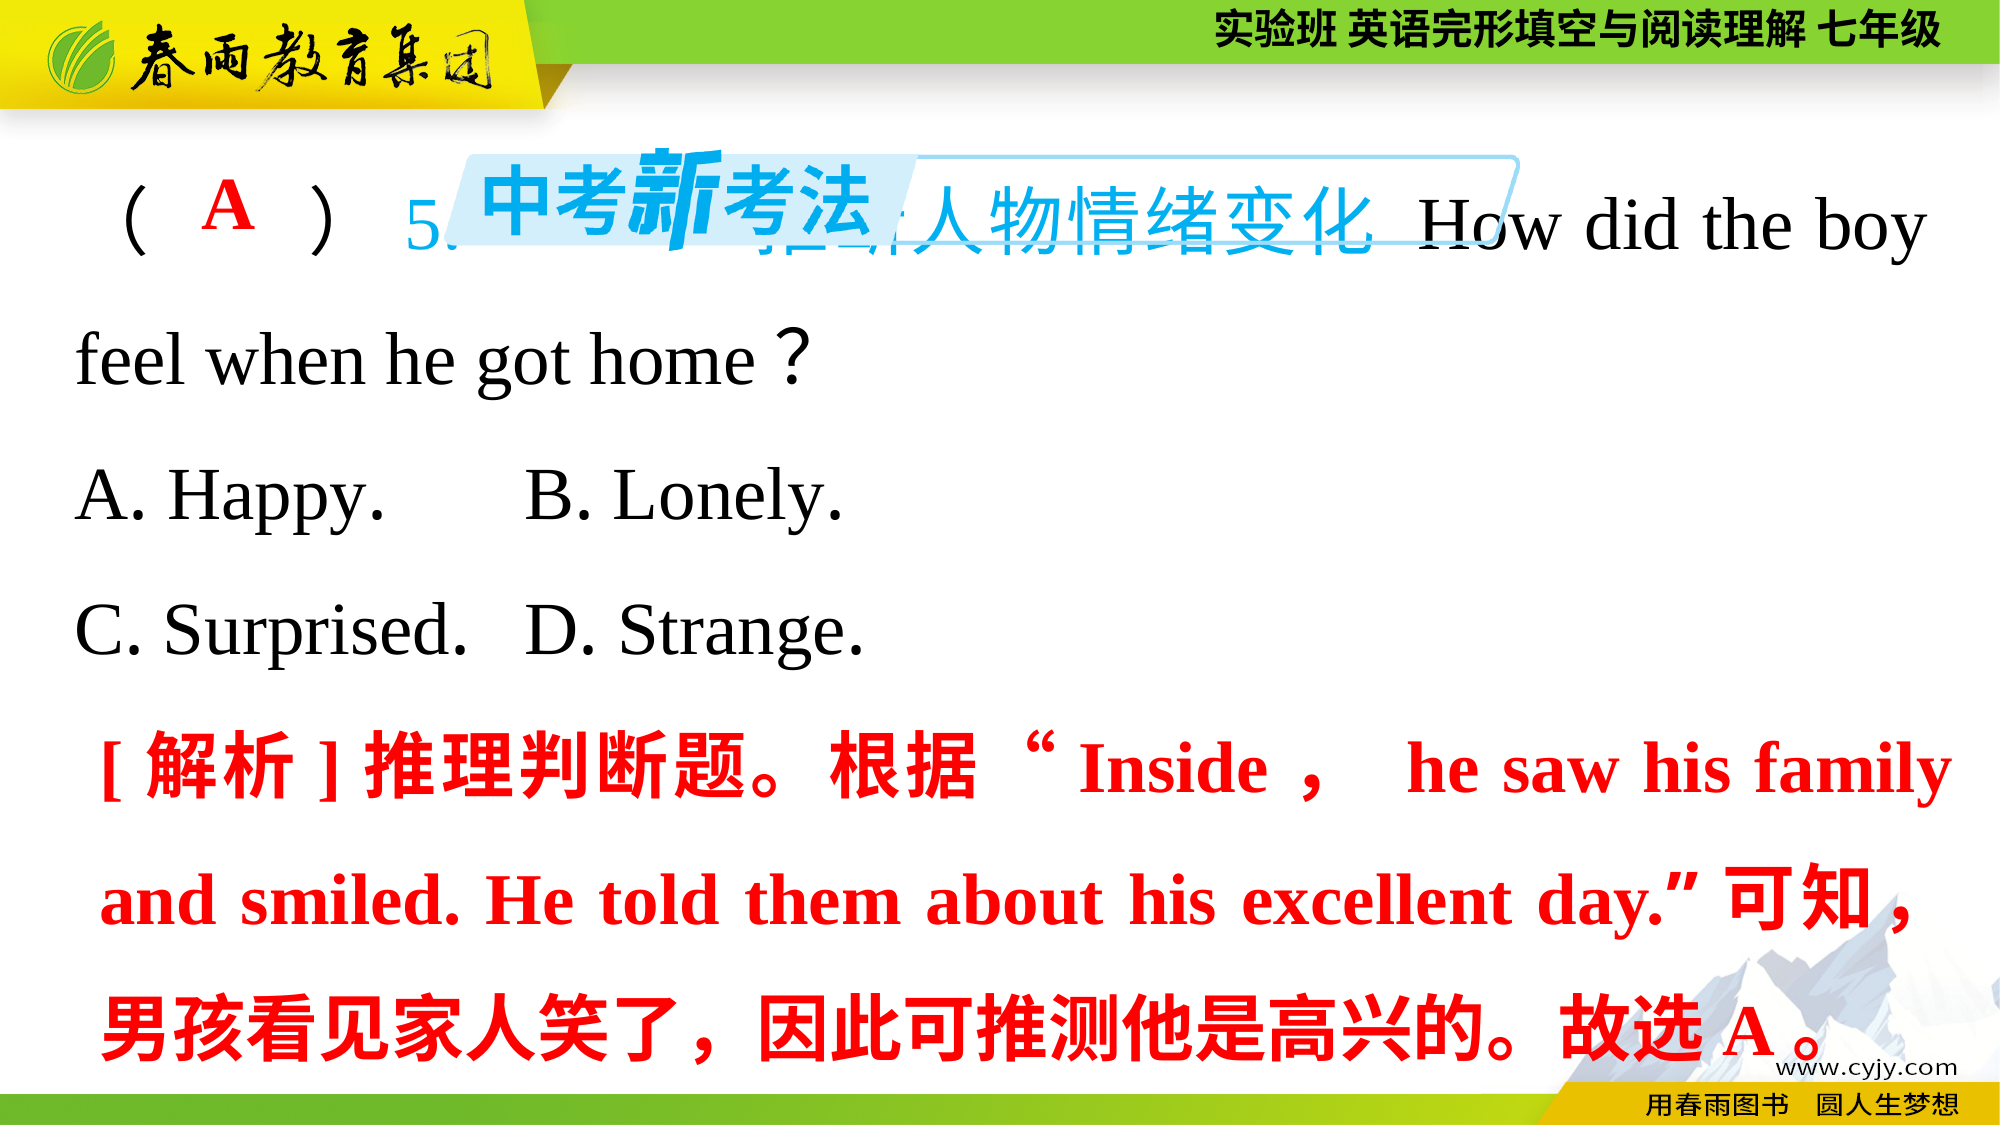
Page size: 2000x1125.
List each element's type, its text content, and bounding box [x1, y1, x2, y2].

text_box [解析]推理判断题。根据“Inside， he saw his family and smiled. He told them about his excellent day.”可知，男孩看见家人笑了，因此可推测他是高兴的。故选A。 [84, 668, 1969, 1078]
list （ ）5. 推断人物情绪变化 How did the boy feel when he got home？ A. Happy. B. Lonely. C. Surprised. D. Strange. [59, 122, 1944, 666]
picture [0, 0, 2000, 1125]
text_box A [186, 146, 271, 252]
